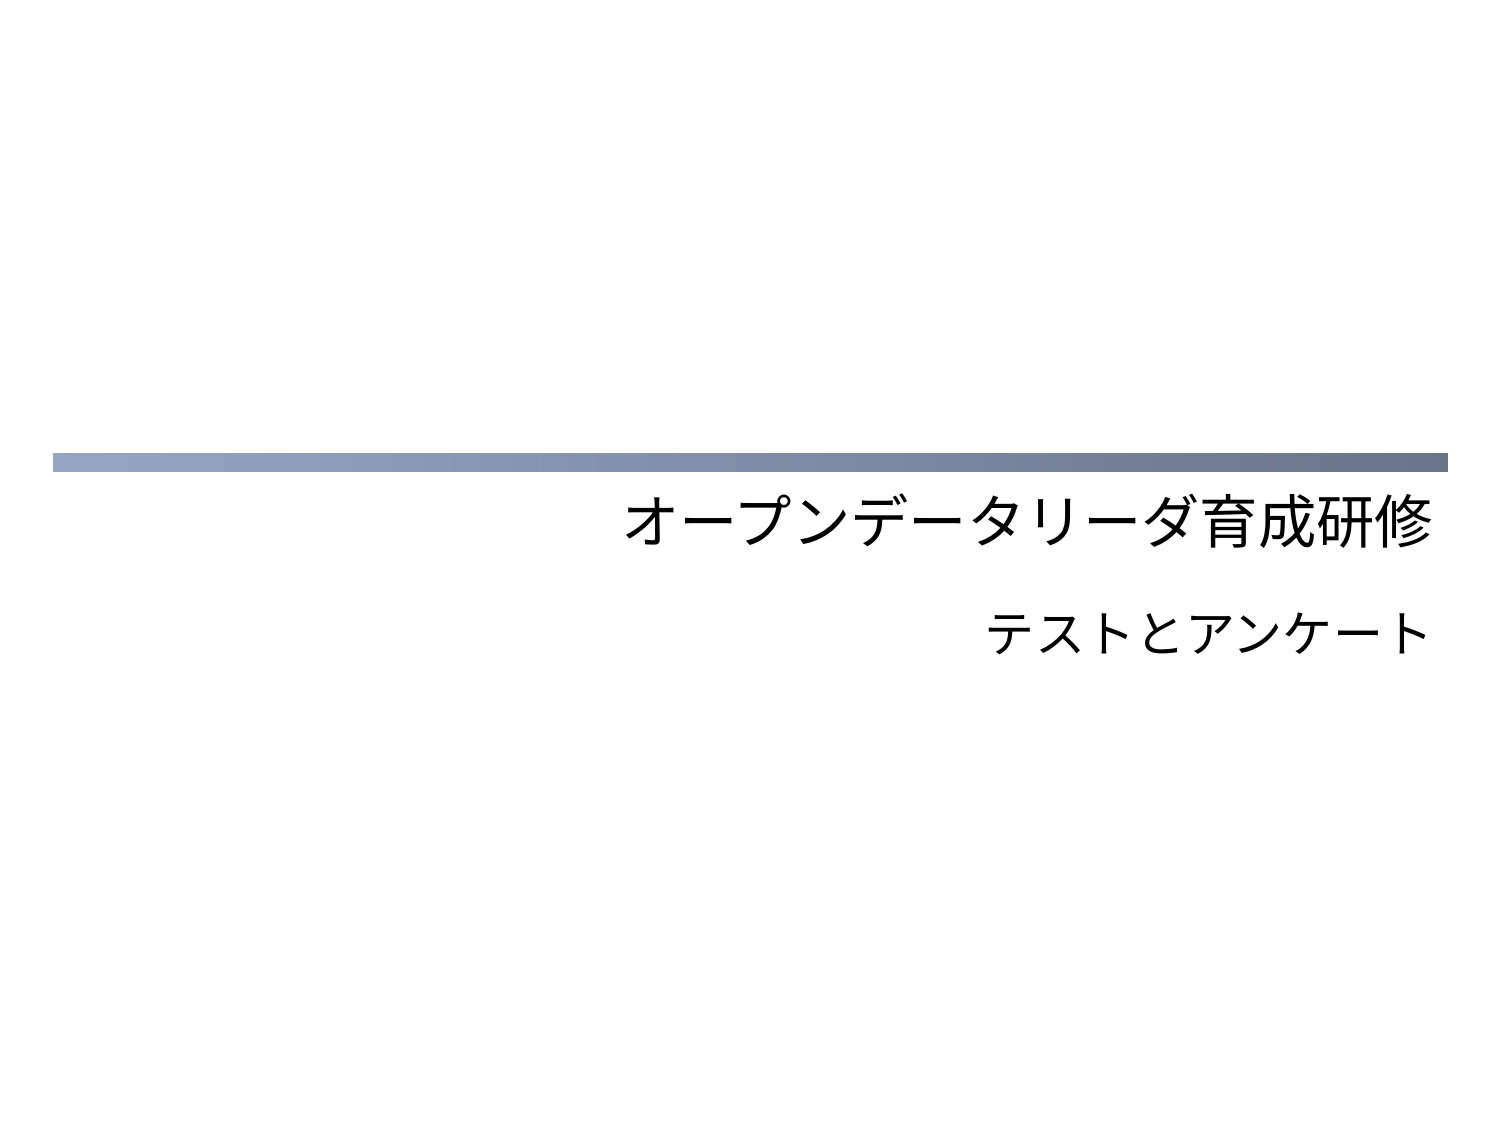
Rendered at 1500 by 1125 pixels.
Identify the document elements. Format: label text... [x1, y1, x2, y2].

title オープンデータリーダ育成研修 [573, 480, 1449, 570]
subtitle テストとアンケート [573, 601, 1449, 940]
